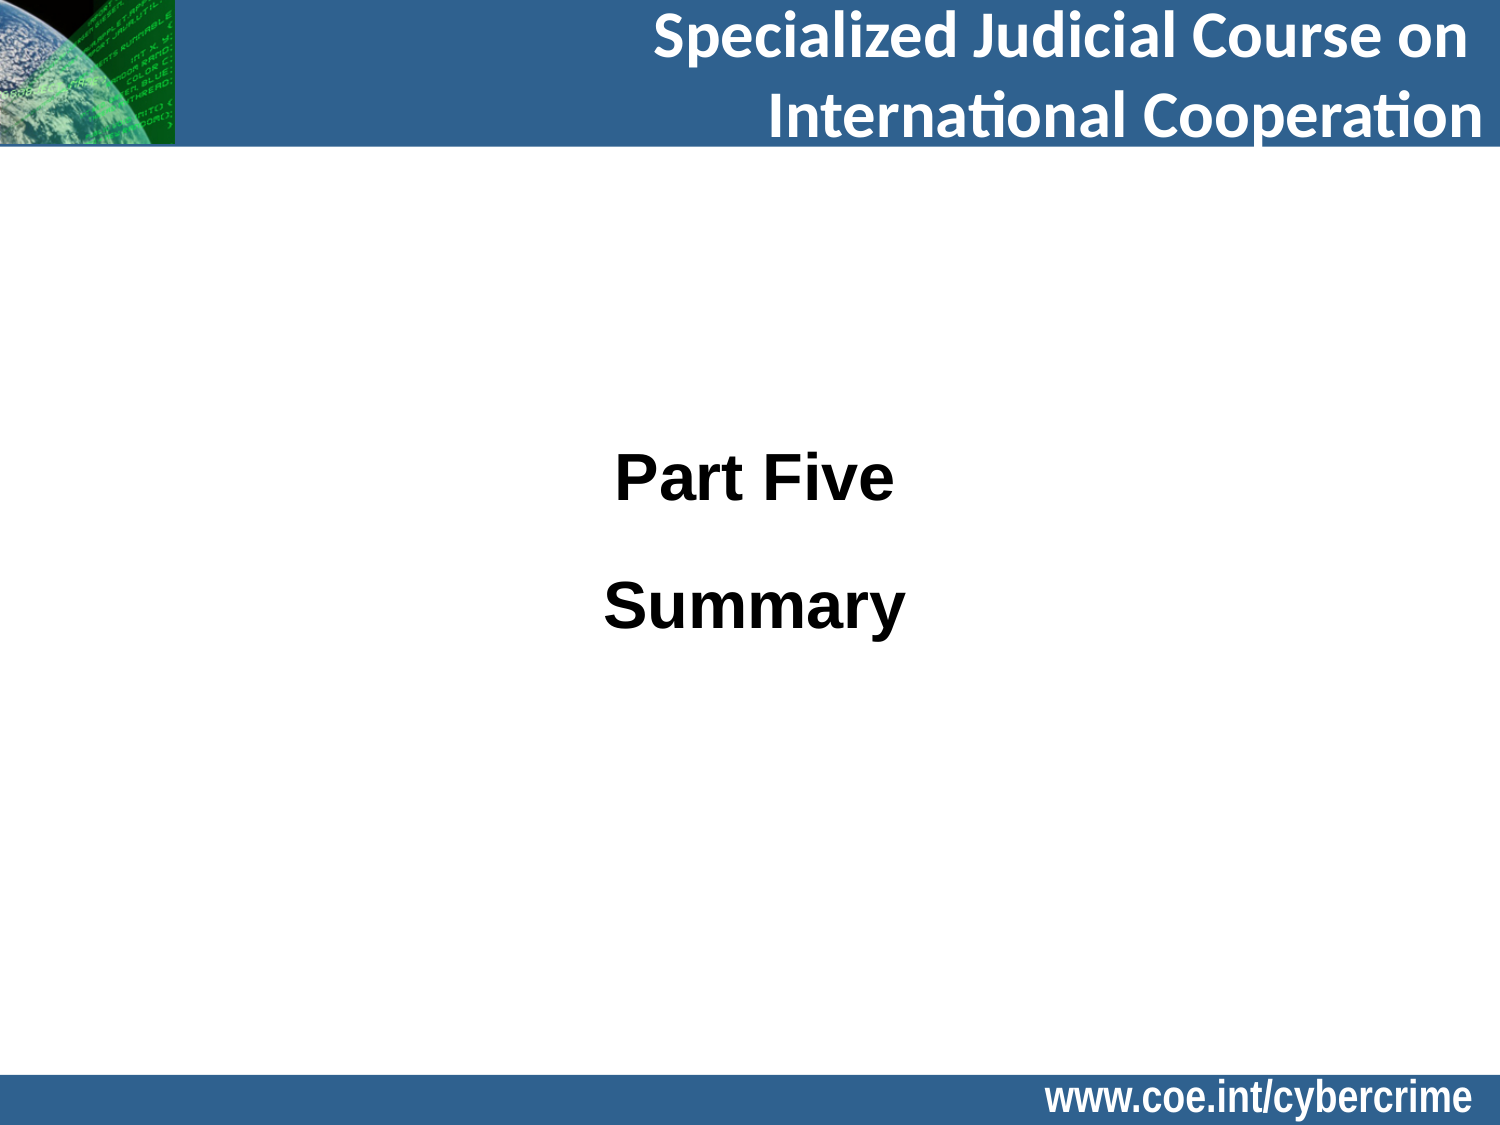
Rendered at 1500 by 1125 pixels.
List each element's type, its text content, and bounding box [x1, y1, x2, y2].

text_box [0, 1073, 1030, 1125]
text_box Part Five Summary [56, 441, 1455, 713]
text_box Specialized Judicial Course on International Cooperation [177, 0, 1500, 149]
picture [0, 0, 175, 144]
text_box www.coe.int/cybercrime [1030, 1059, 1500, 1125]
